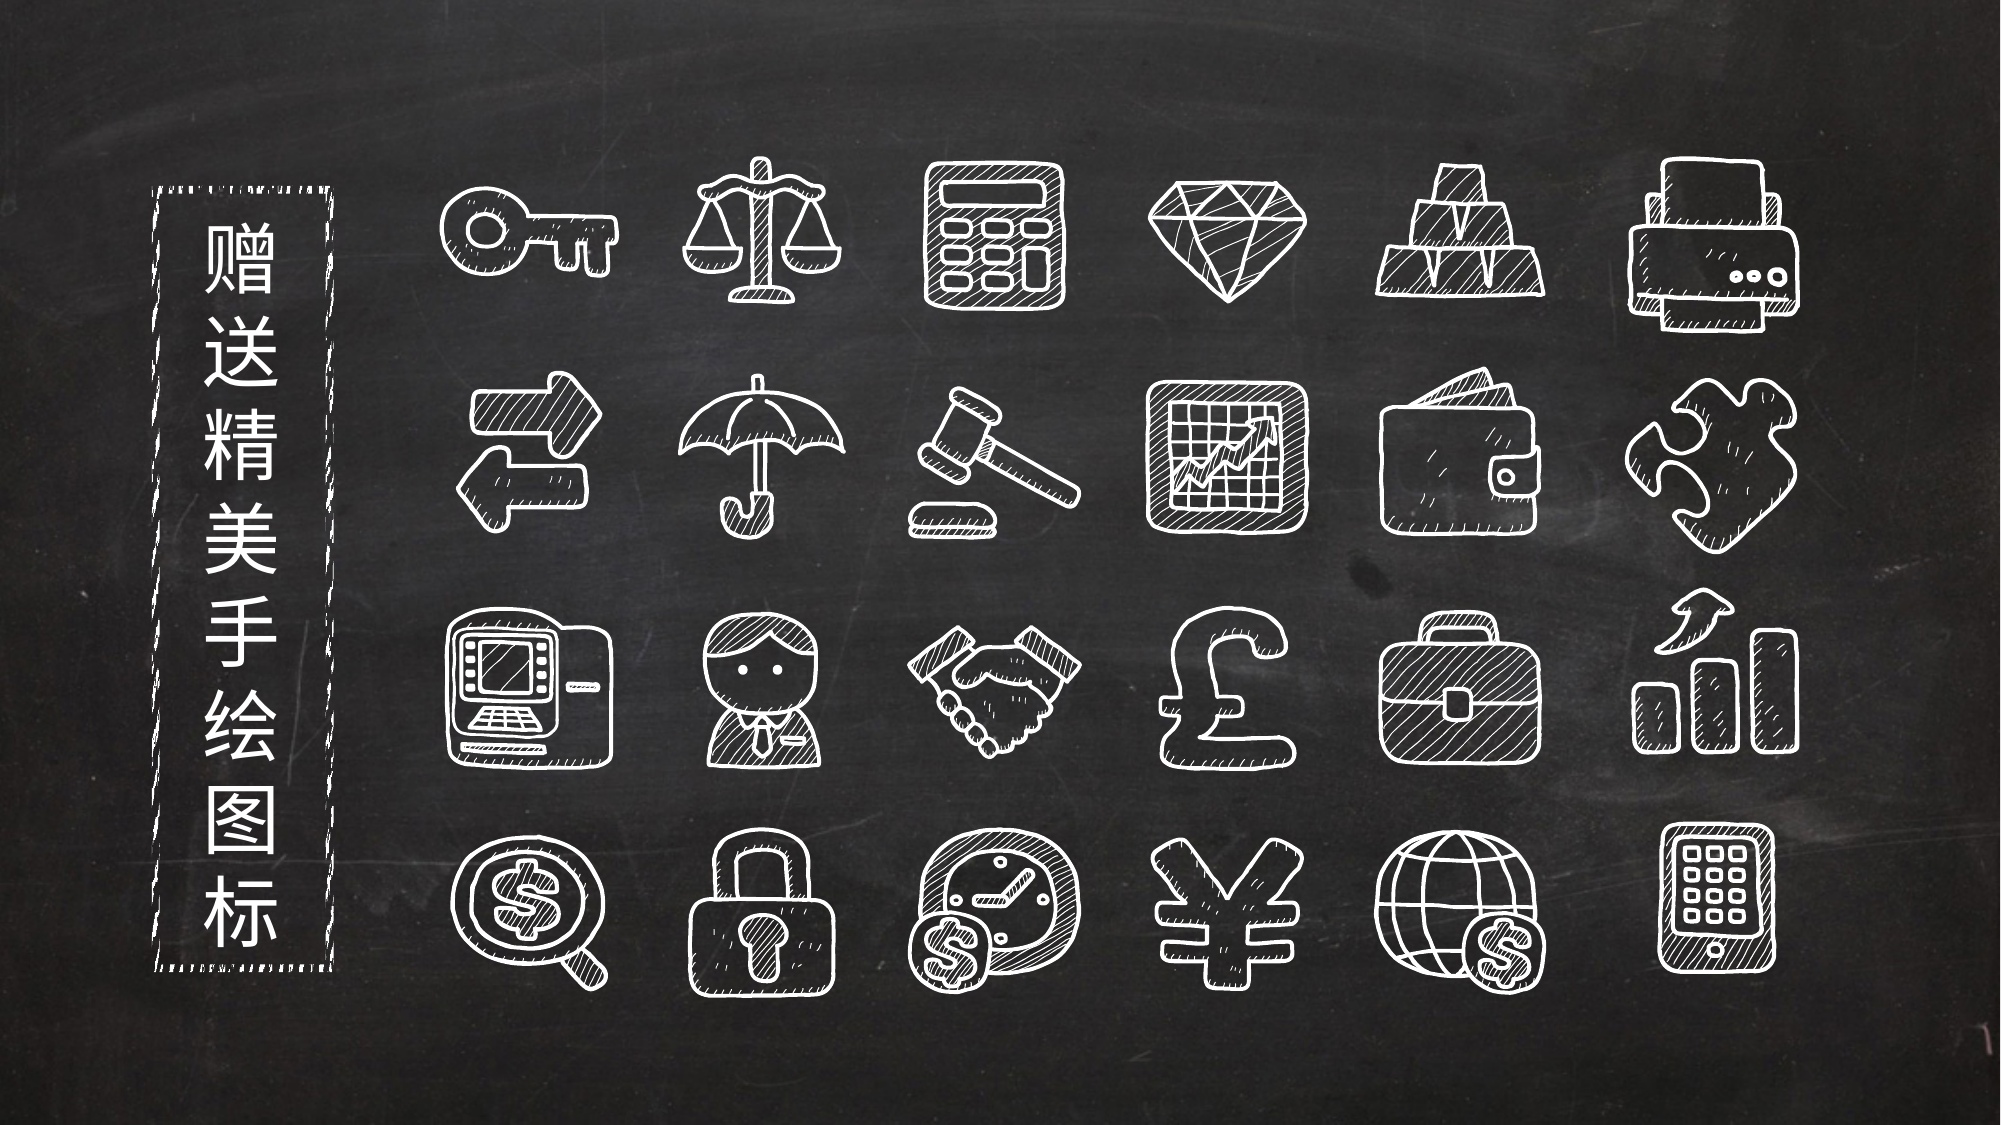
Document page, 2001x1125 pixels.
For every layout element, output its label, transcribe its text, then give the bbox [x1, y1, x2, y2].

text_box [1657, 821, 1777, 974]
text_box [687, 827, 836, 998]
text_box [1373, 829, 1547, 995]
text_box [455, 370, 603, 534]
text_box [1158, 605, 1297, 772]
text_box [1147, 180, 1307, 304]
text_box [1374, 163, 1546, 299]
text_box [702, 611, 822, 770]
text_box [1631, 587, 1800, 755]
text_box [450, 834, 608, 992]
picture [0, 0, 2001, 1125]
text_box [1624, 378, 1798, 555]
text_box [907, 386, 1082, 540]
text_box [1150, 837, 1304, 991]
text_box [678, 373, 846, 540]
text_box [922, 160, 1067, 312]
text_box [1627, 156, 1800, 334]
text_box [1378, 609, 1542, 766]
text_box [1145, 379, 1310, 535]
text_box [907, 625, 1082, 759]
text_box [151, 185, 335, 973]
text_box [444, 606, 614, 771]
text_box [907, 827, 1082, 994]
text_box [439, 186, 620, 278]
text_box 赠送精美手绘图标 [187, 203, 313, 963]
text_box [682, 156, 842, 305]
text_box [1378, 366, 1542, 537]
